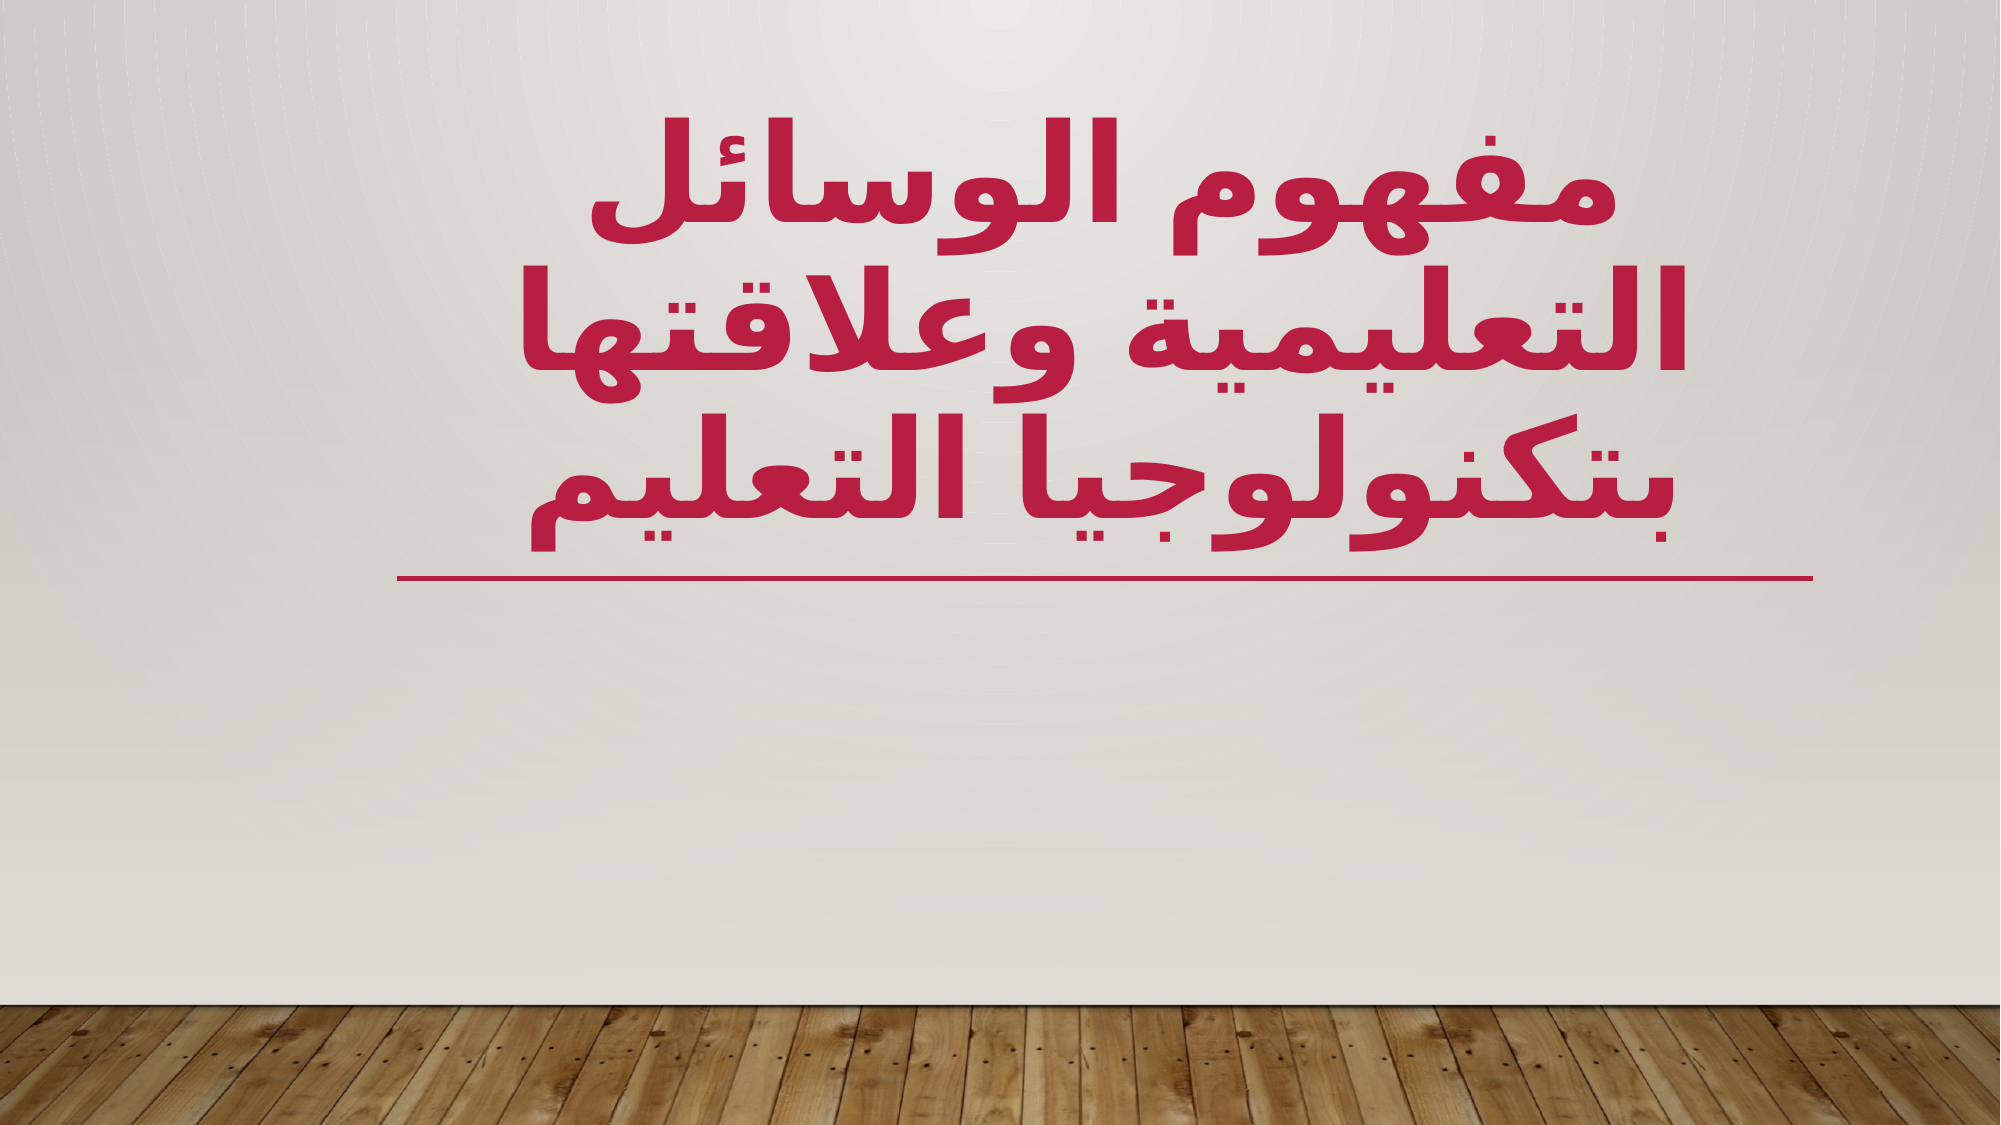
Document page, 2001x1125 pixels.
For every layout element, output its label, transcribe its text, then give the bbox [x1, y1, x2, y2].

title مفهوم الوسائل التعليمية وعلاقتها بتكنولوجيا التعليم [396, 131, 1814, 549]
picture [0, 1005, 2000, 1125]
